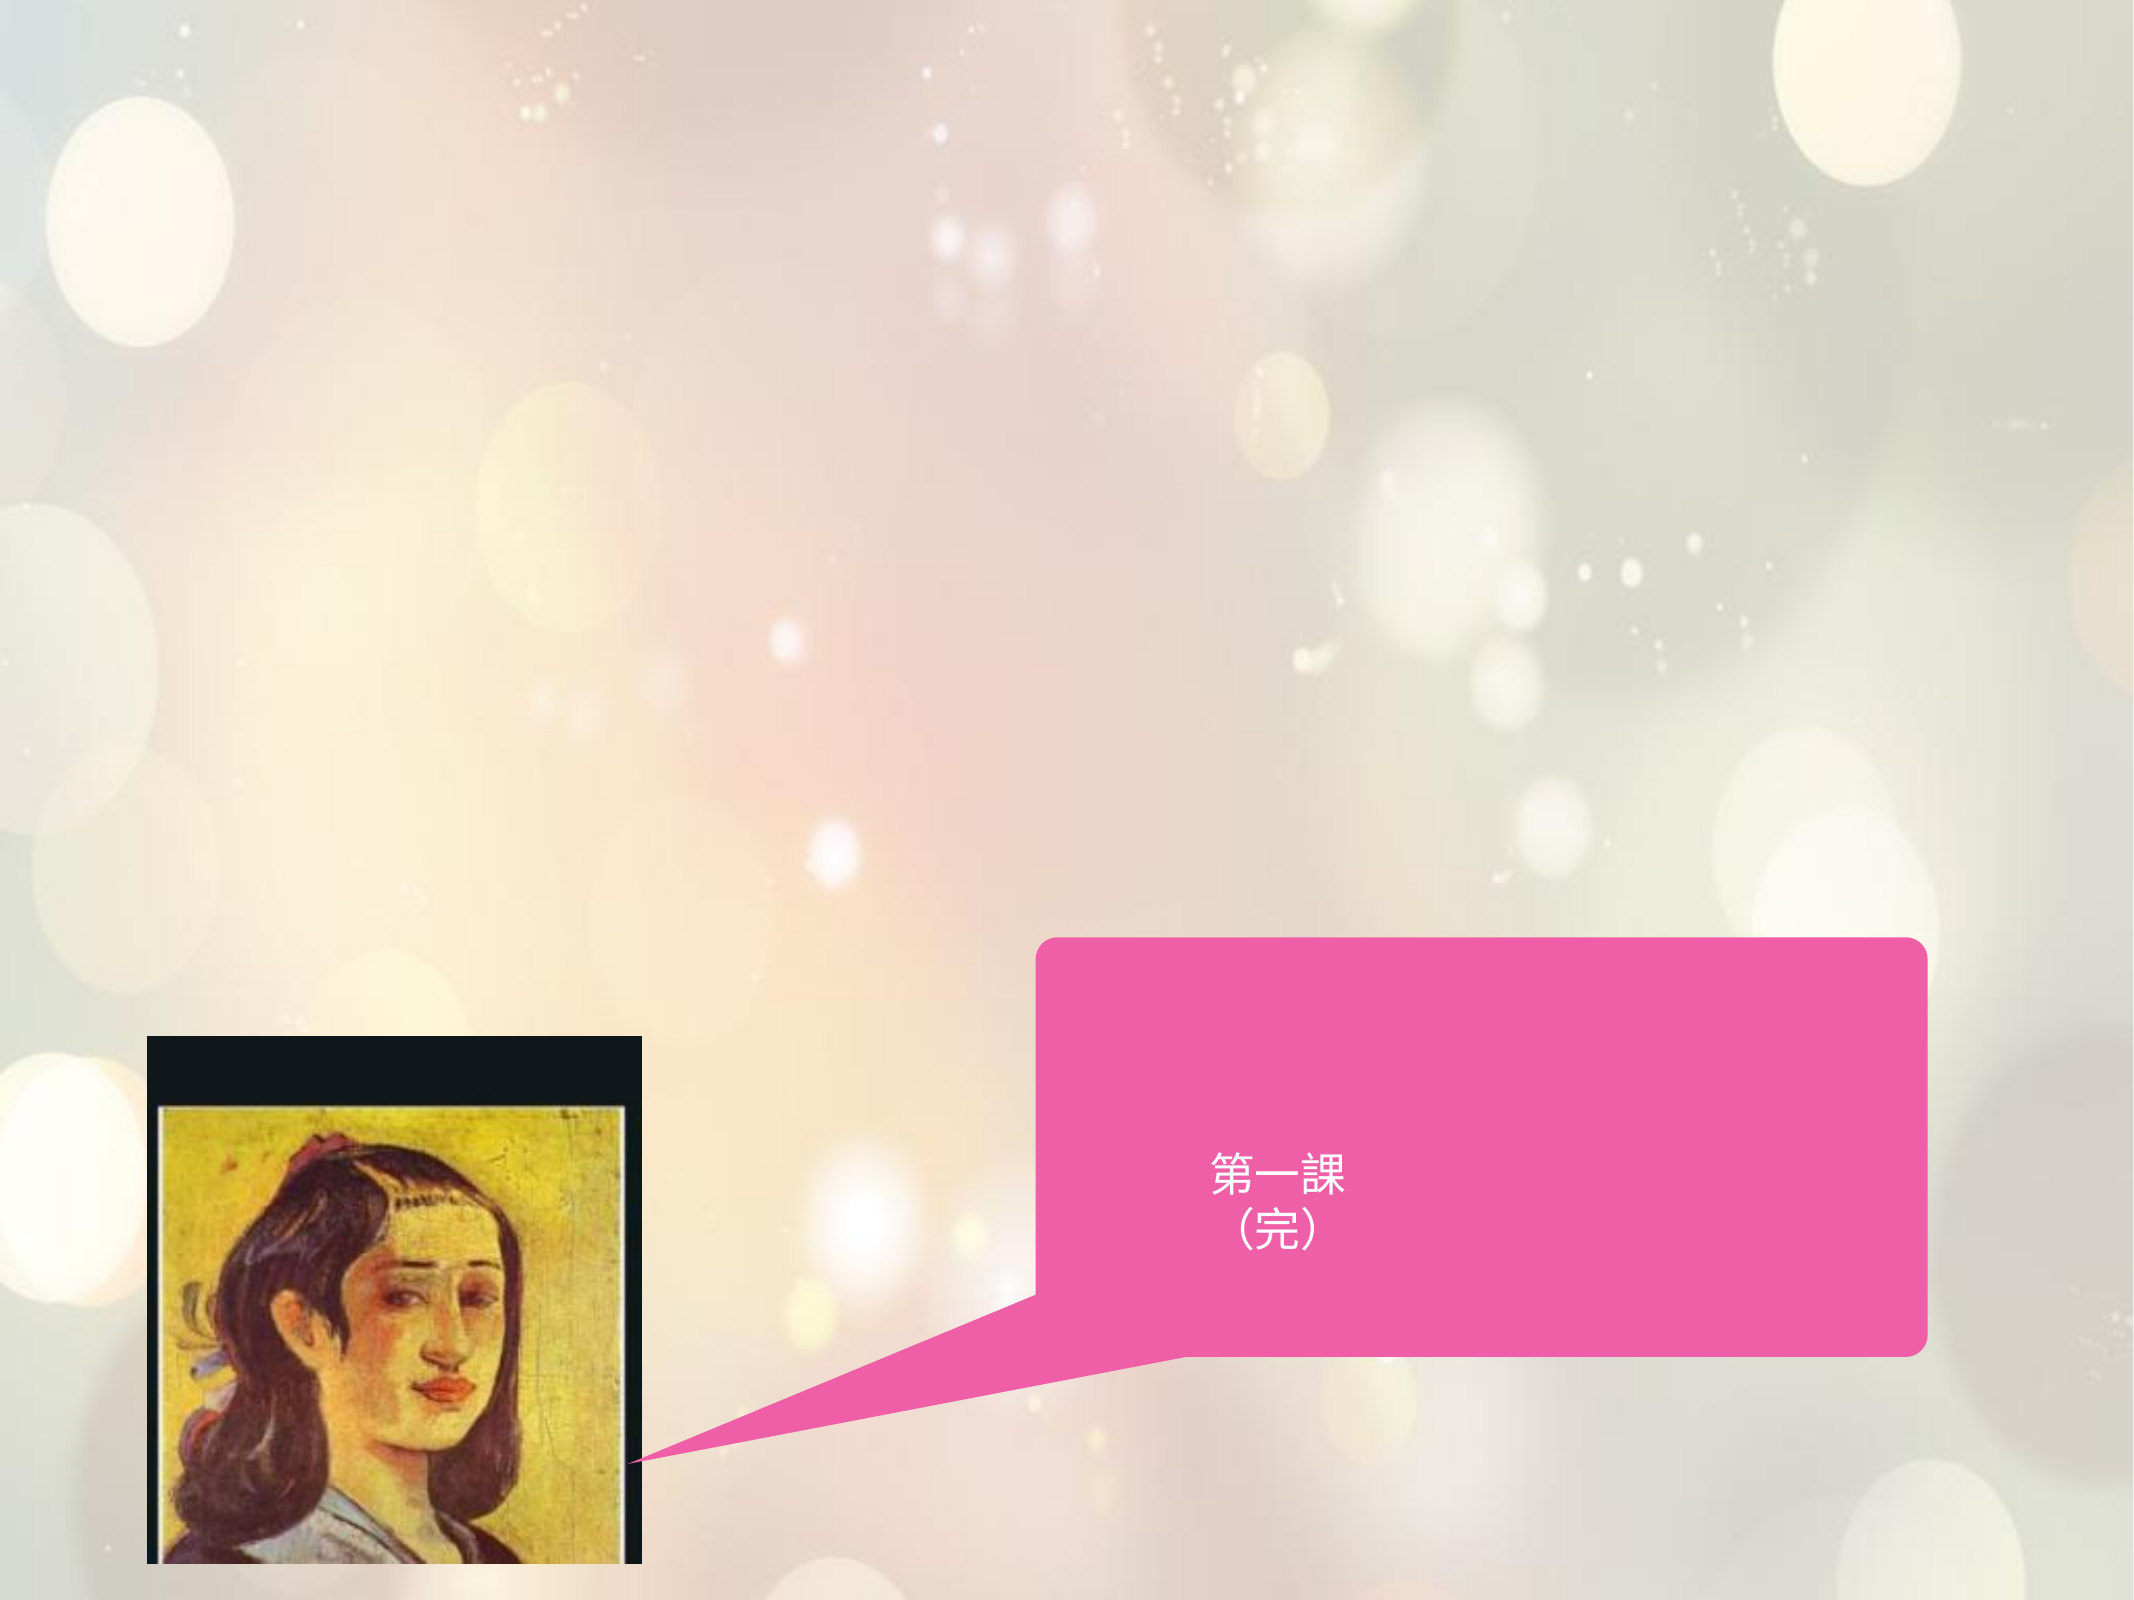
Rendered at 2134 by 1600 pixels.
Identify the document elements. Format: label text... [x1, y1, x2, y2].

text_box 第一課 （完） [642, 937, 1928, 1462]
picture [0, 0, 2134, 1600]
